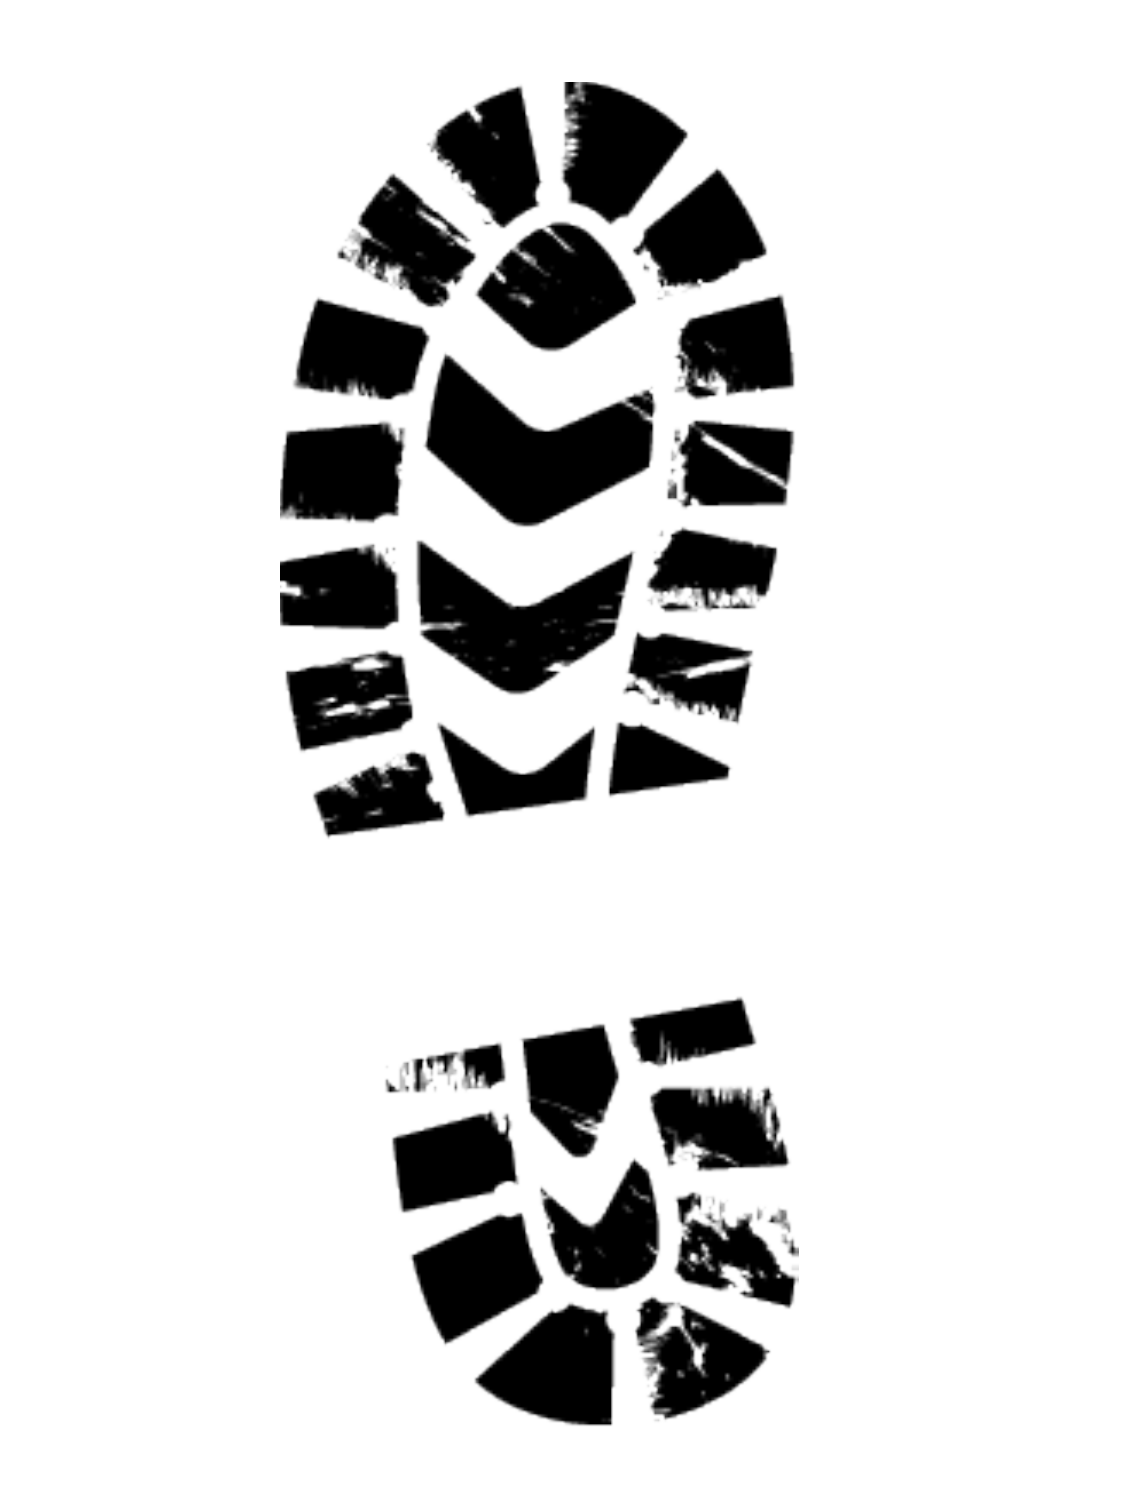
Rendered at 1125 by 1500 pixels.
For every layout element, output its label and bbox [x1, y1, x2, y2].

picture [280, 82, 799, 1430]
